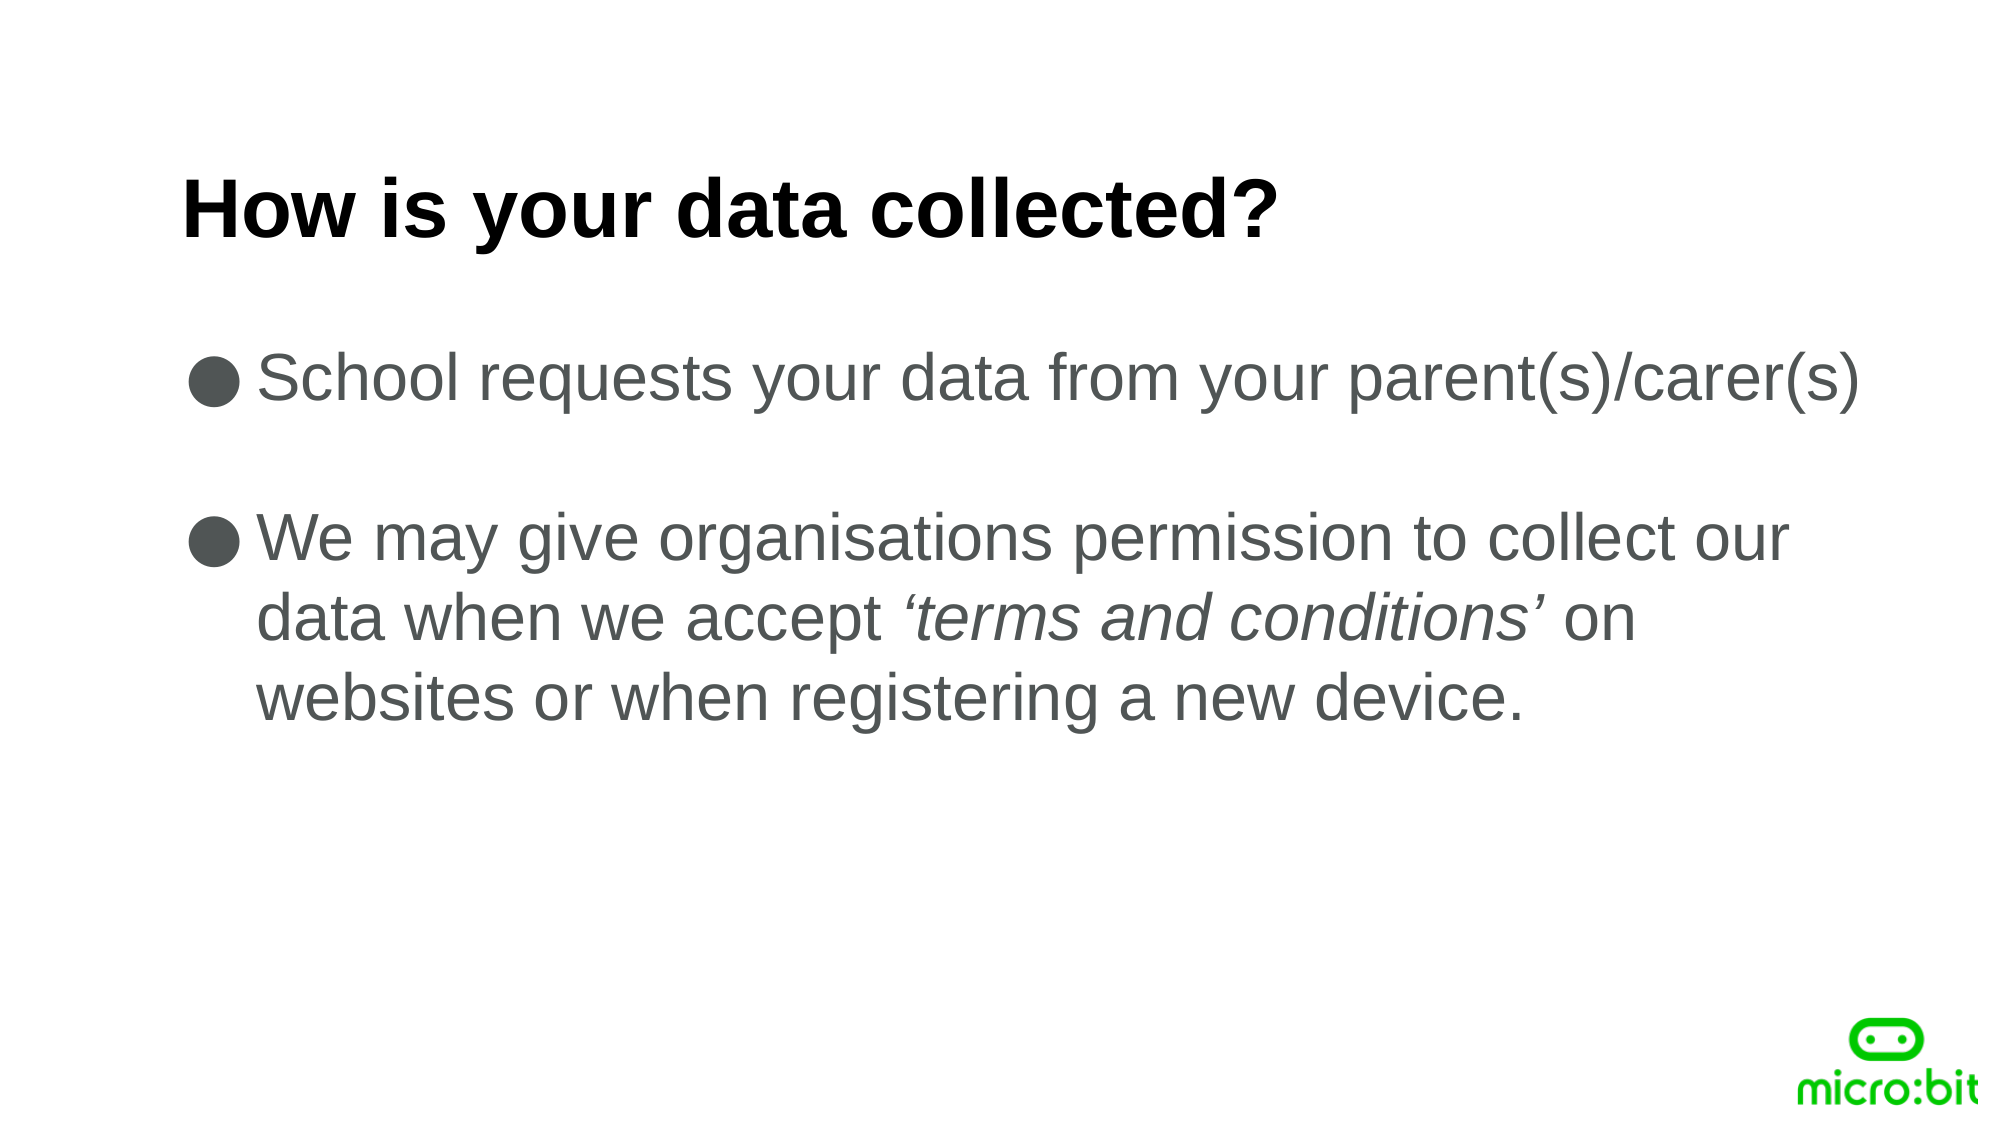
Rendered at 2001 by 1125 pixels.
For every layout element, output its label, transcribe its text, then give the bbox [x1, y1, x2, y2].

picture [1797, 1017, 1978, 1106]
text_box How is your data collected? School requests your data from your parent(s)/carer(s) We may give organisations permission to collect our data when we accept ‘terms and conditions’ on websites or when registering a new device. [166, 60, 1918, 884]
